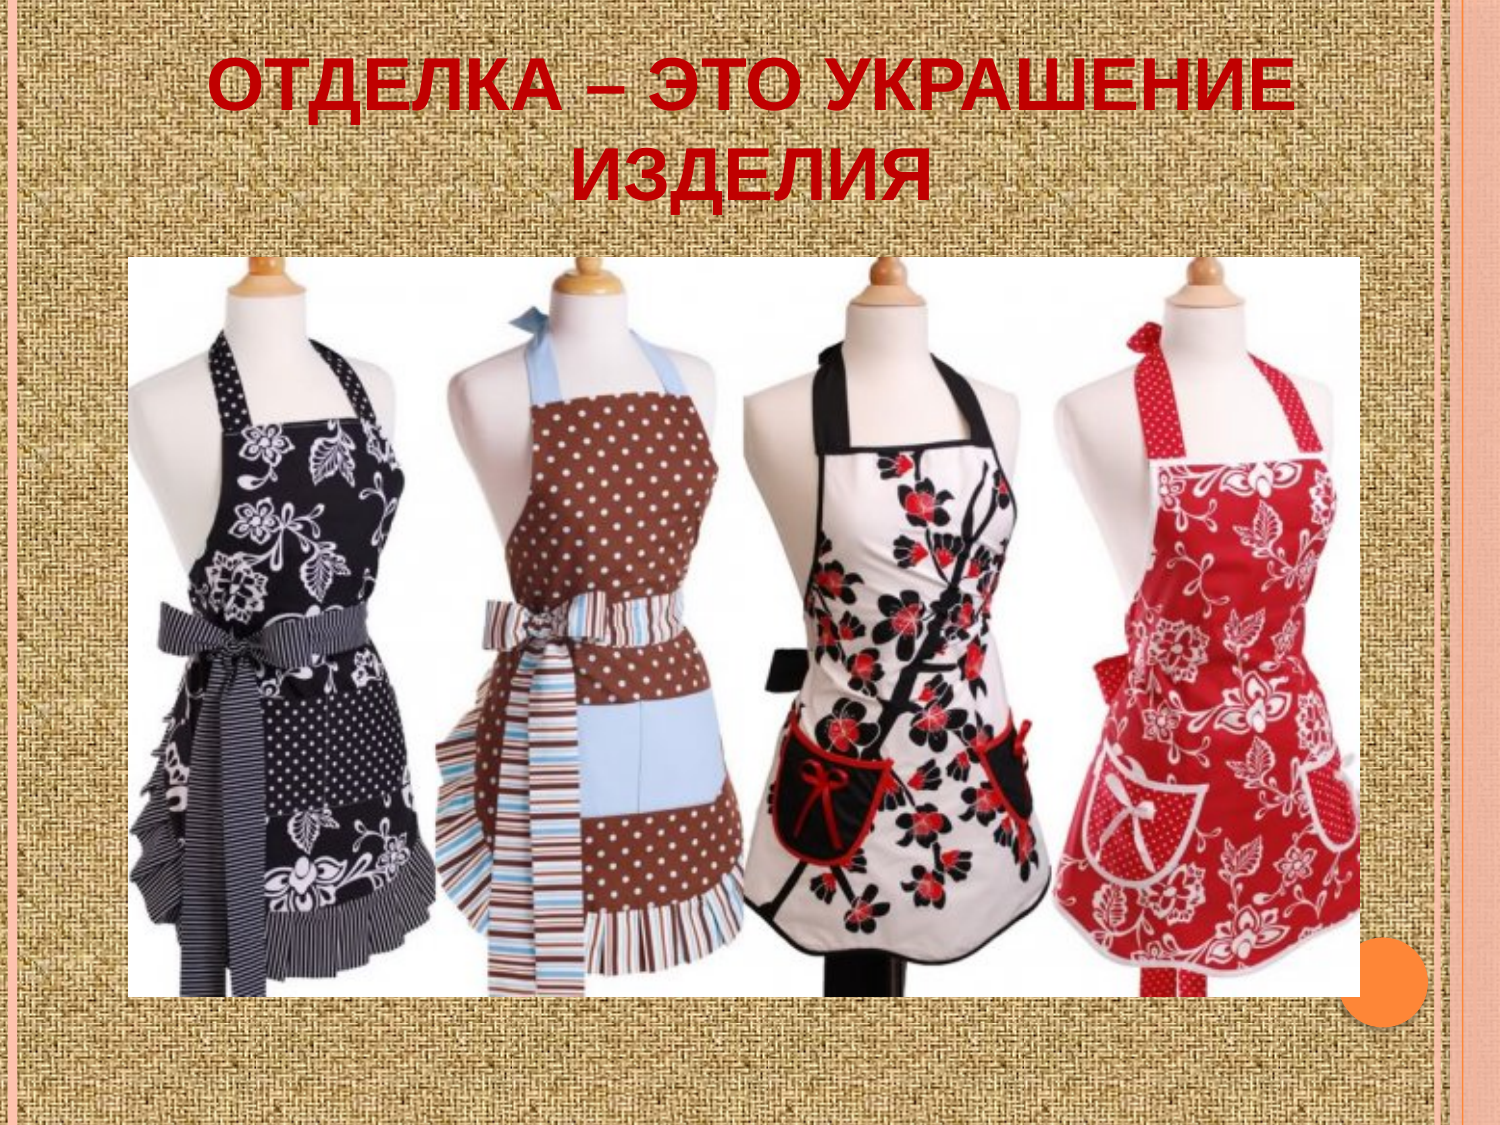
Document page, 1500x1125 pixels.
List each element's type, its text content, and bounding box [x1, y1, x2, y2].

picture [18, 0, 1434, 1125]
title Отделка – это украшение изделия [75, 45, 1430, 223]
picture [0, 0, 7, 1125]
picture [1441, 0, 1449, 1125]
